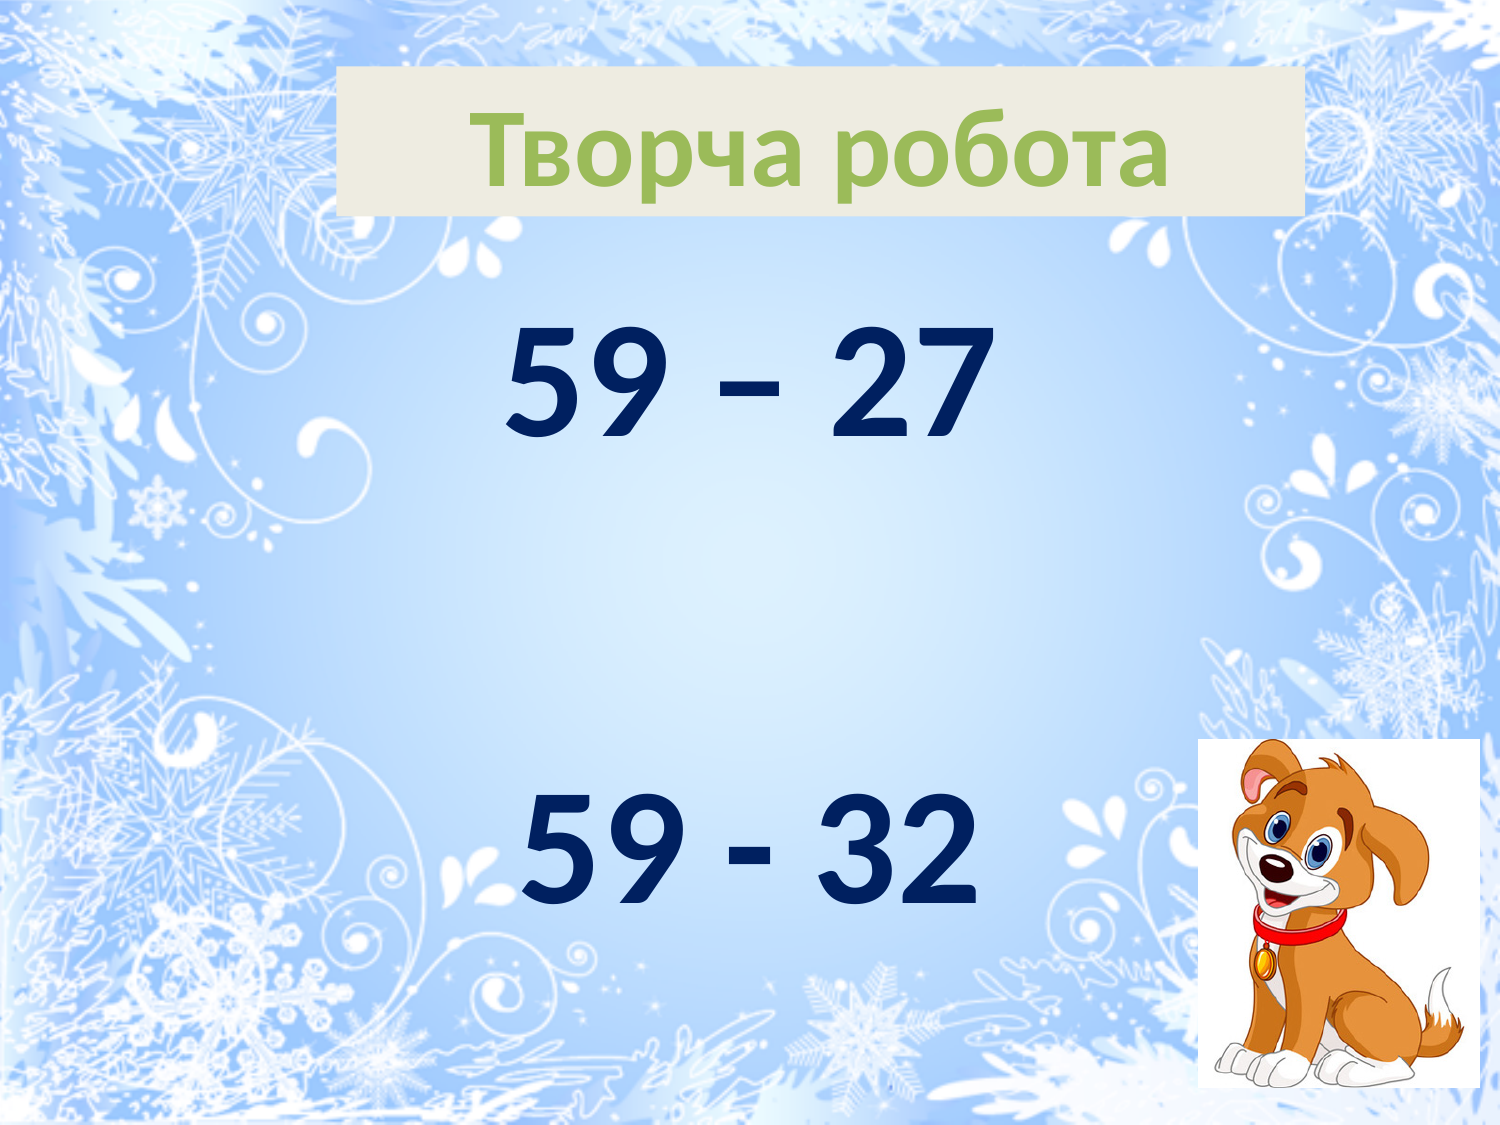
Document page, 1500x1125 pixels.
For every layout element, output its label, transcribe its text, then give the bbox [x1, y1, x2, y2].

picture [0, 0, 1500, 1125]
text_box Творча робота [336, 66, 1306, 217]
list 59 – 27 59 - 32 [75, 262, 1425, 1005]
